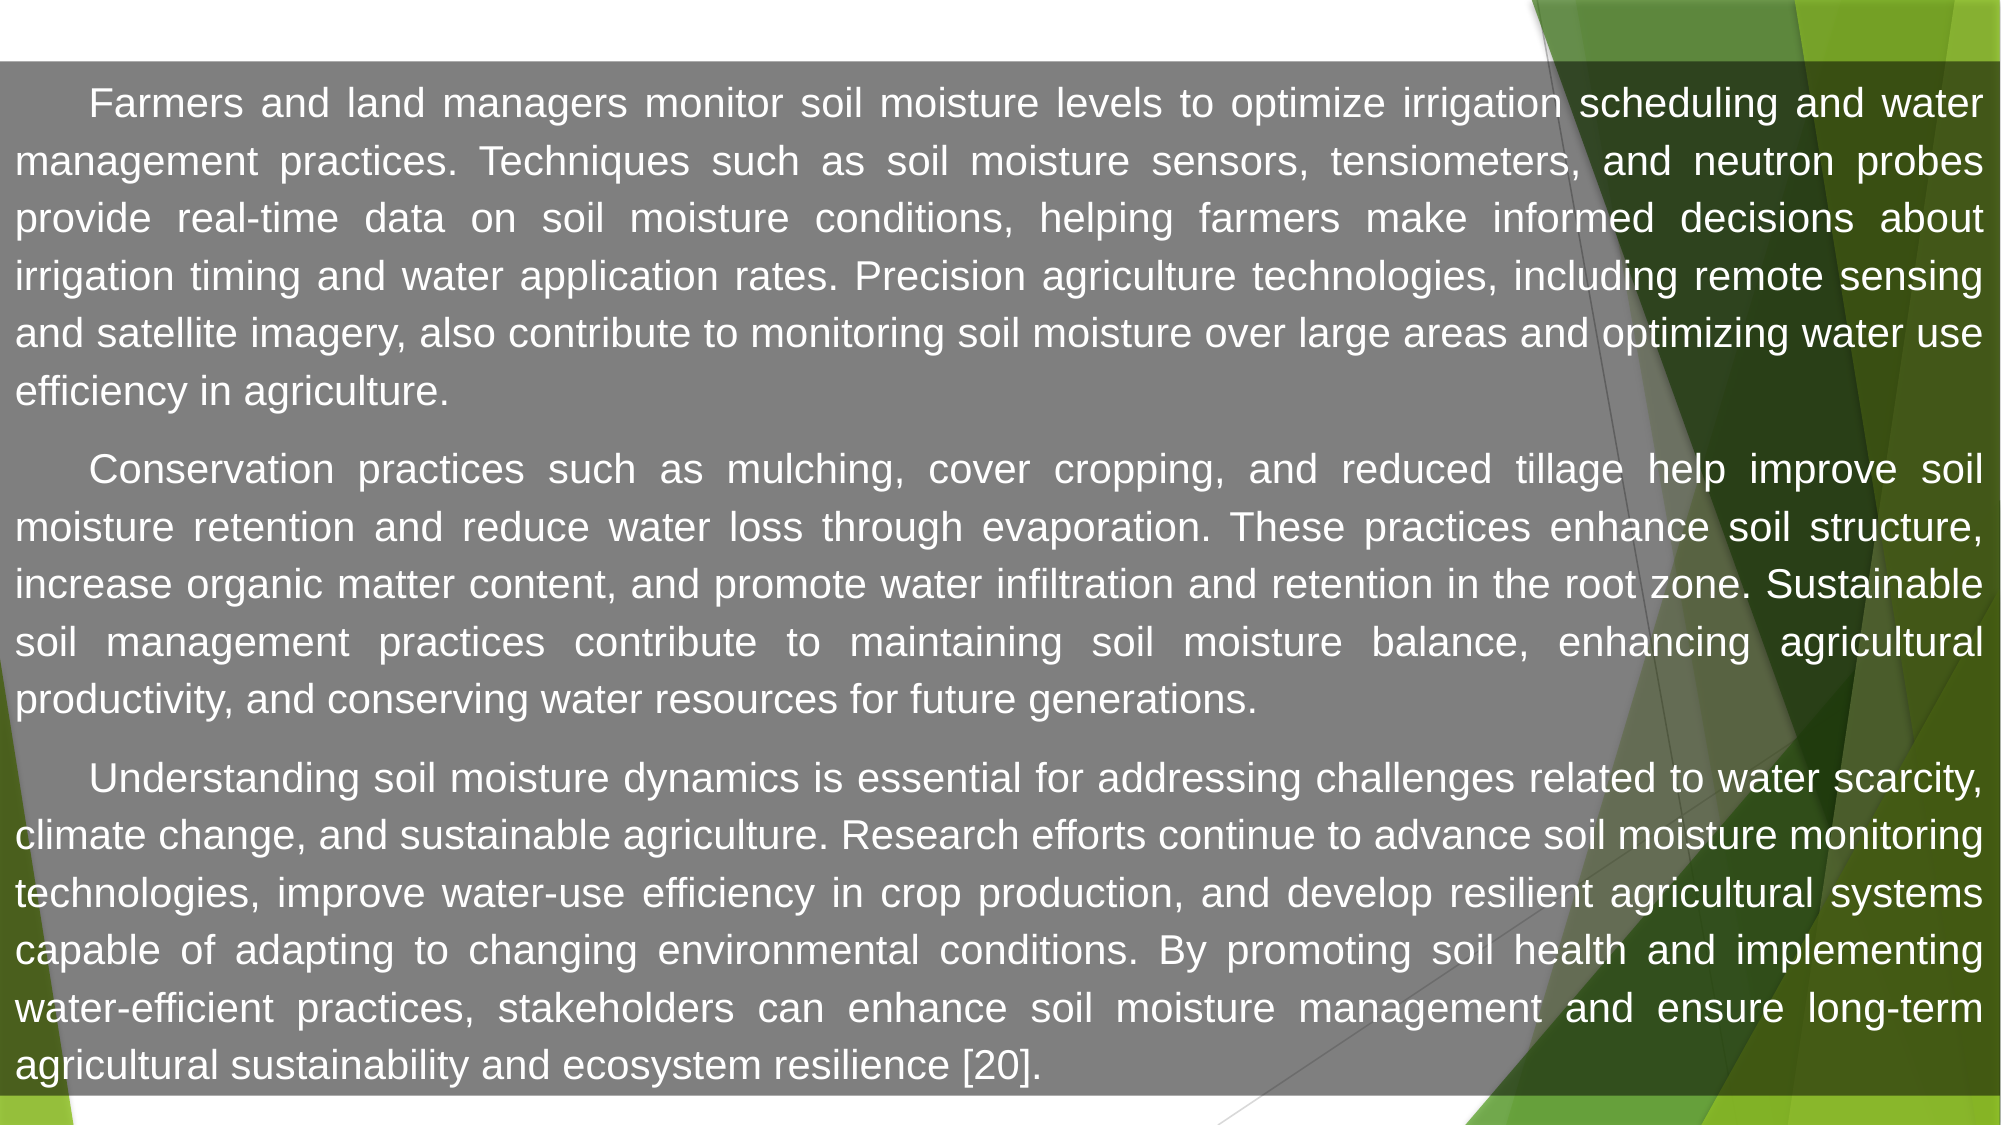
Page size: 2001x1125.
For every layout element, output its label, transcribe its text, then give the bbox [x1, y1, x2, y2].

text_box Farmers and land managers monitor soil moisture levels to optimize irrigation scheduling and water management practices. Techniques such as soil moisture sensors, tensiometers, and neutron probes provide real-time data on soil moisture conditions, helping farmers make informed decisions about irrigation timing and water application rates. Precision agriculture technologies, including remote sensing and satellite imagery, also contribute to monitoring soil moisture over large areas and optimizing water use efficiency in agriculture. Conservation practices such as mulching, cover cropping, and reduced tillage help improve soil moisture retention and reduce water loss through evaporation. These practices enhance soil structure, increase organic matter content, and promote water infiltration and retention in the root zone. Sustainable soil management practices contribute to maintaining soil moisture balance, enhancing agricultural productivity, and conserving water resources for future generations. Understanding soil moisture dynamics is essential for addressing challenges related to water scarcity, climate change, and sustainable agriculture. Research efforts continue to advance soil moisture monitoring technologies, improve water-use efficiency in crop production, and develop resilient agricultural systems capable of adapting to changing environmental conditions. By promoting soil health and implementing water-efficient practices, stakeholders can enhance soil moisture management and ensure long-term agricultural sustainability and ecosystem resilience [20]. [0, 61, 2000, 1096]
